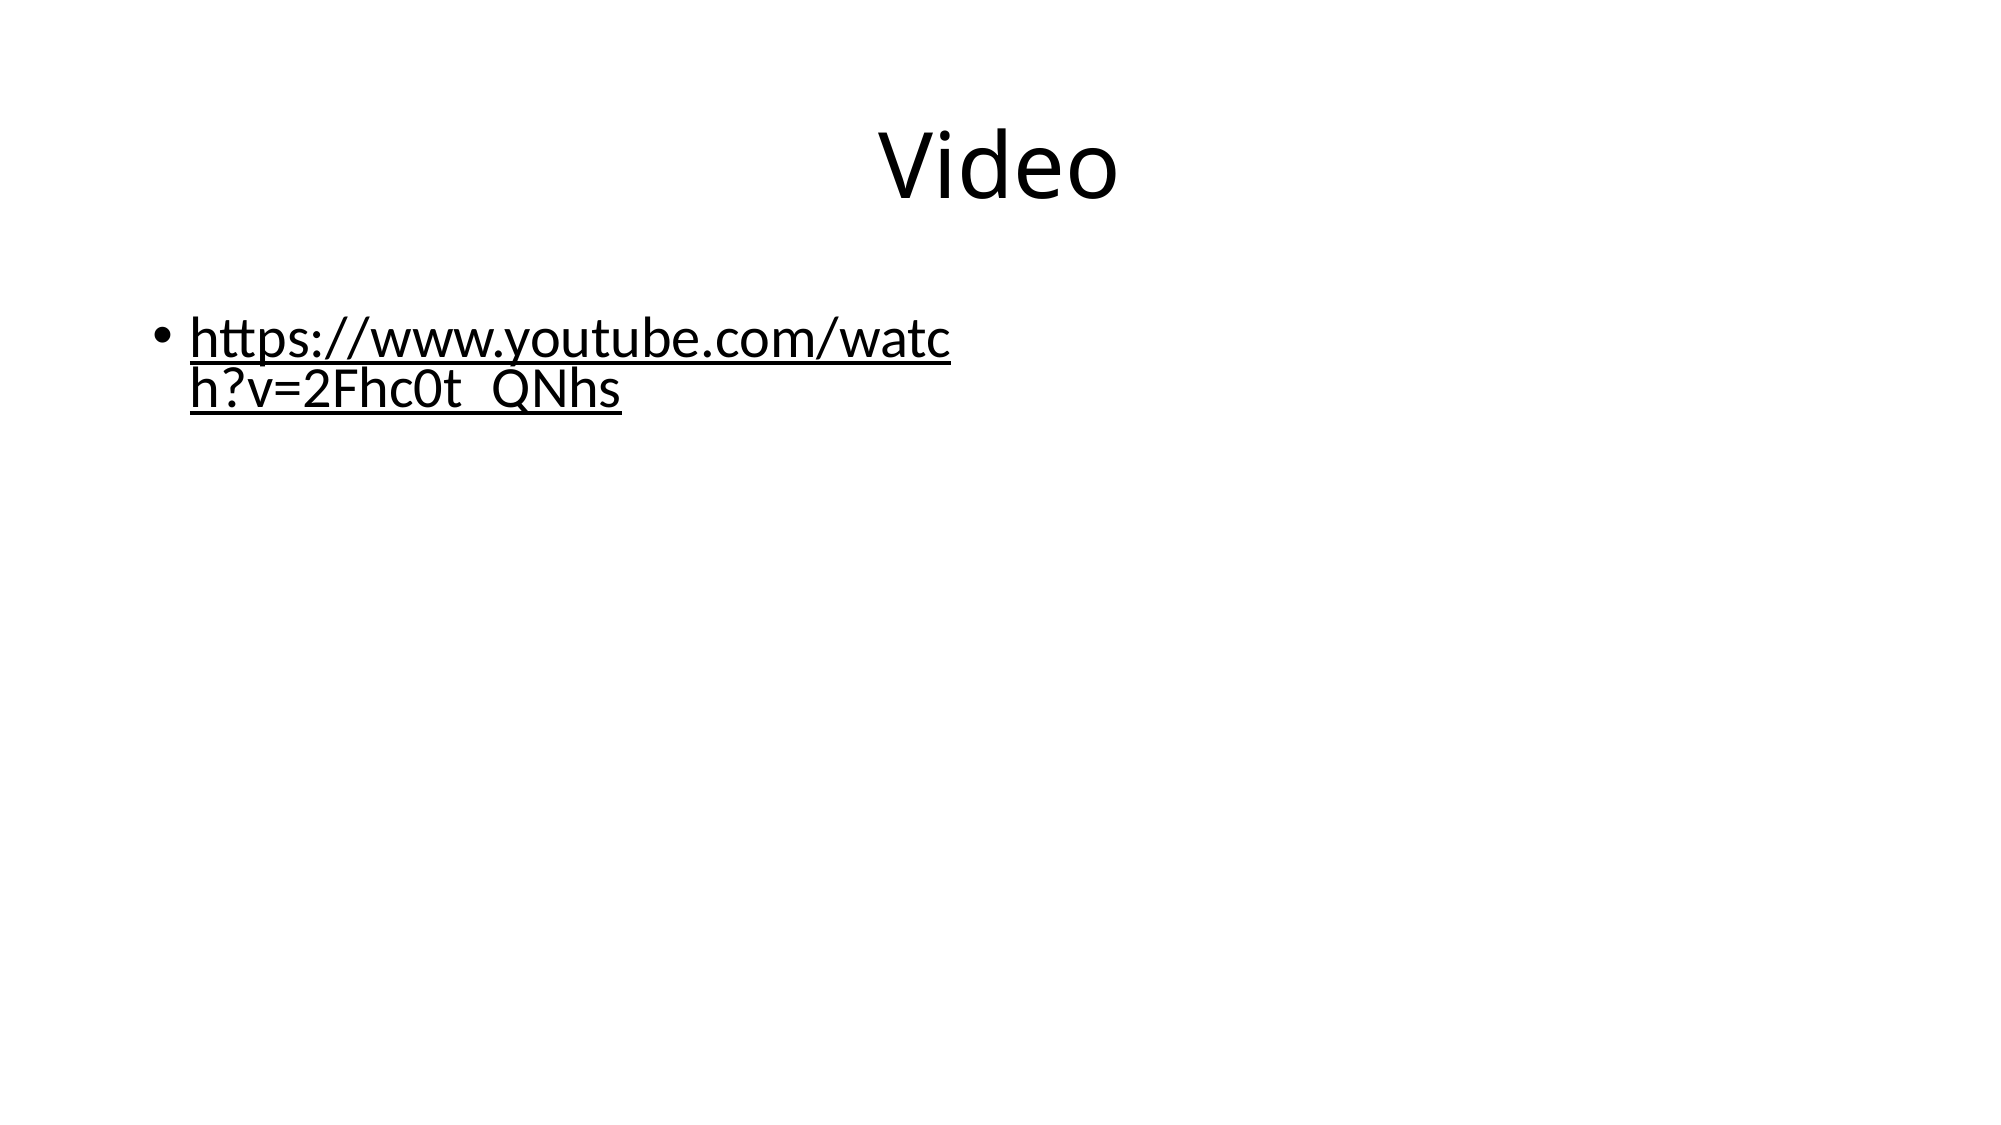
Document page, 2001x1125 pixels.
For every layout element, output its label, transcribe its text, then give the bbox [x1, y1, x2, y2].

title Video [137, 59, 1863, 278]
list https://www.youtube.com/watch?v=2Fhc0t_QNhs [137, 299, 988, 1014]
